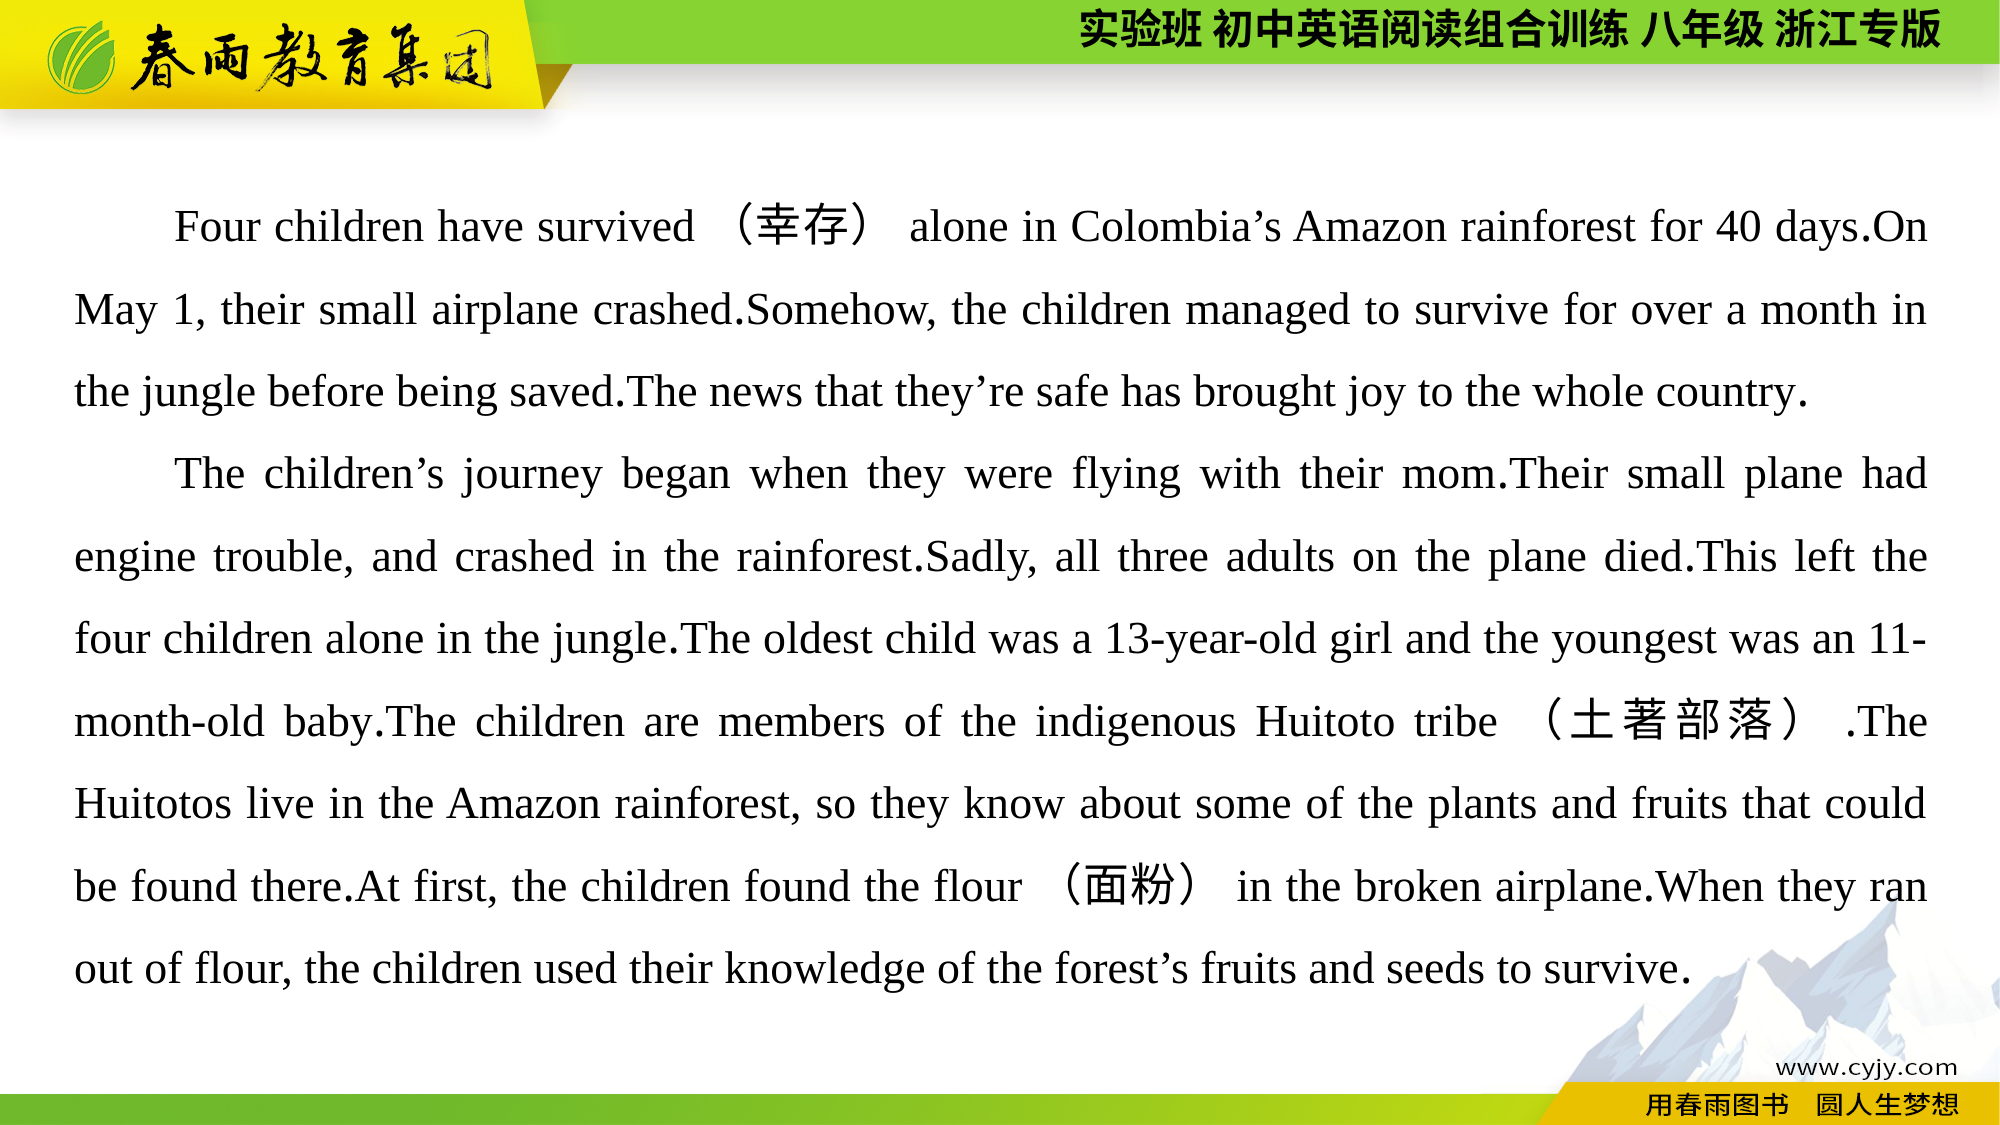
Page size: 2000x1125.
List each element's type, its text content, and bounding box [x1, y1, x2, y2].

list Four children have survived（幸存）alone in Colombia’s Amazon rainforest for 40 days.On May 1, their small airplane crashed.Somehow, the children managed to survive for over a month in the jungle before being saved.The news that they’re safe has brought joy to the whole country. The children’s journey began when they were flying with their mom.Their small plane had engine trouble, and crashed in the rainforest.Sadly, all three adults on the plane died.This left the four children alone in the jungle.The oldest child was a 13-year-old girl and the youngest was an 11-month-old baby.The children are members of the indigenous Huitoto tribe（土著部落）.The Huitotos live in the Amazon rainforest, so they know about some of the plants and fruits that could be found there.At first, the children found the flour（面粉）in the broken airplane.When they ran out of flour, the children used their knowledge of the forest’s fruits and seeds to survive. [59, 160, 1944, 999]
picture [0, 0, 2000, 1125]
